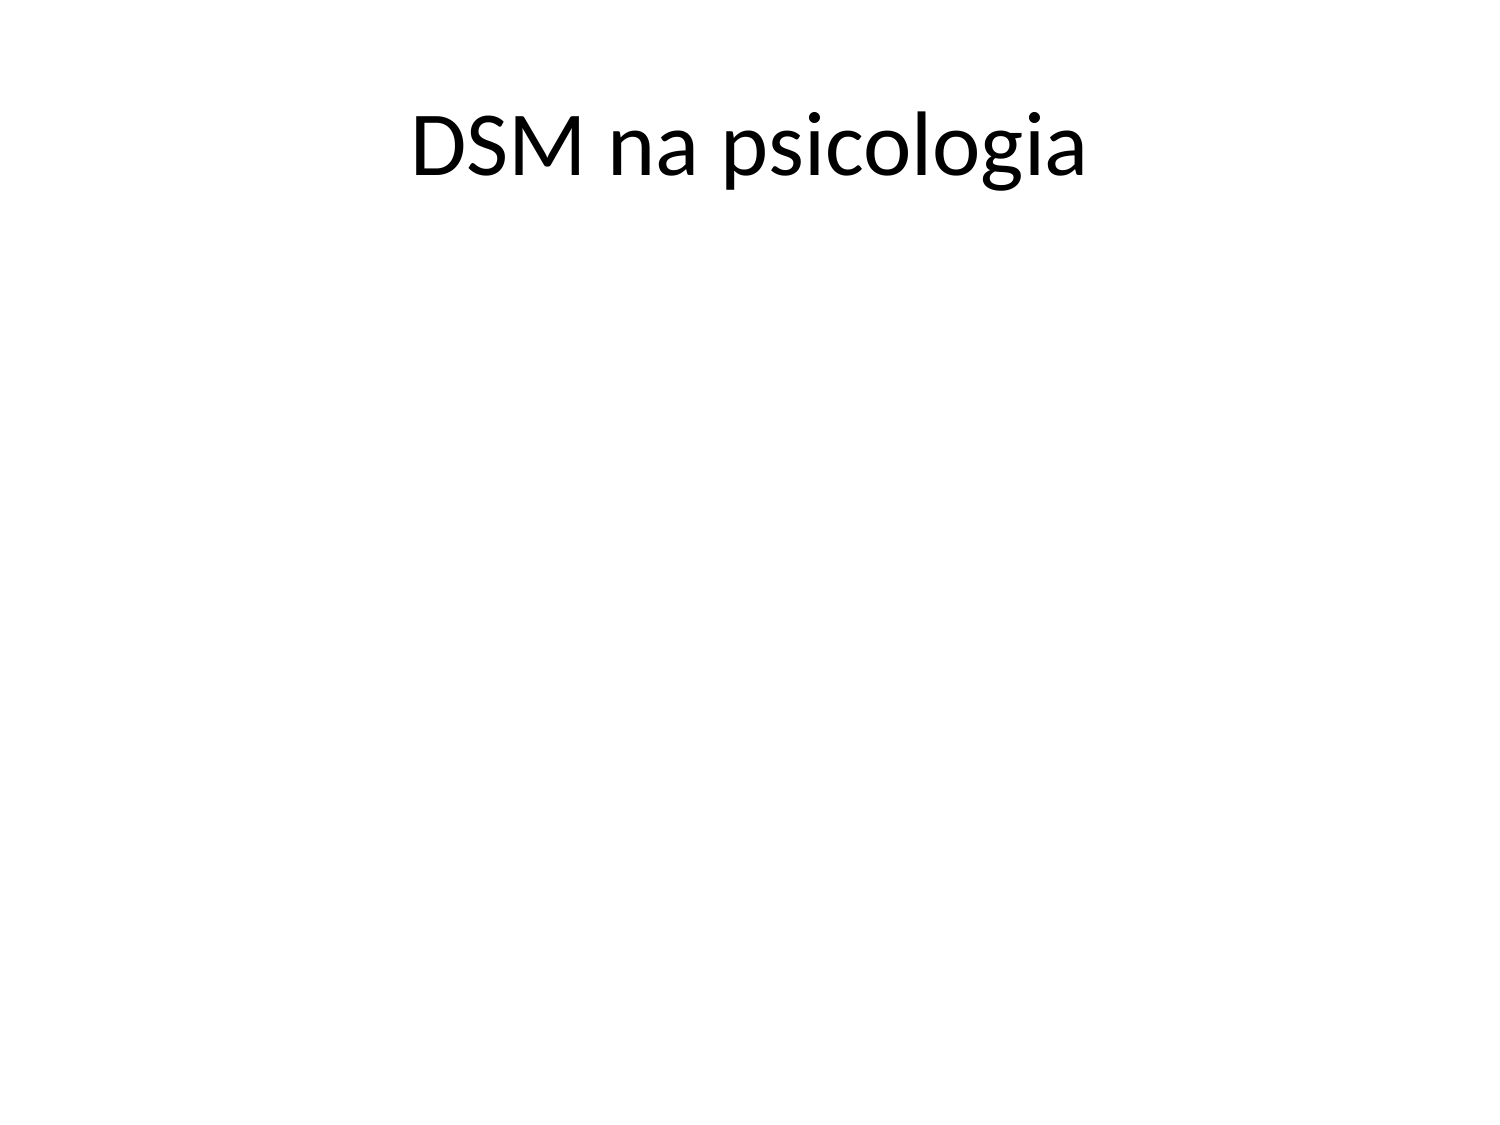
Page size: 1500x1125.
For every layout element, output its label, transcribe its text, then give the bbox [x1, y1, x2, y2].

title DSM na psicologia [75, 45, 1425, 233]
